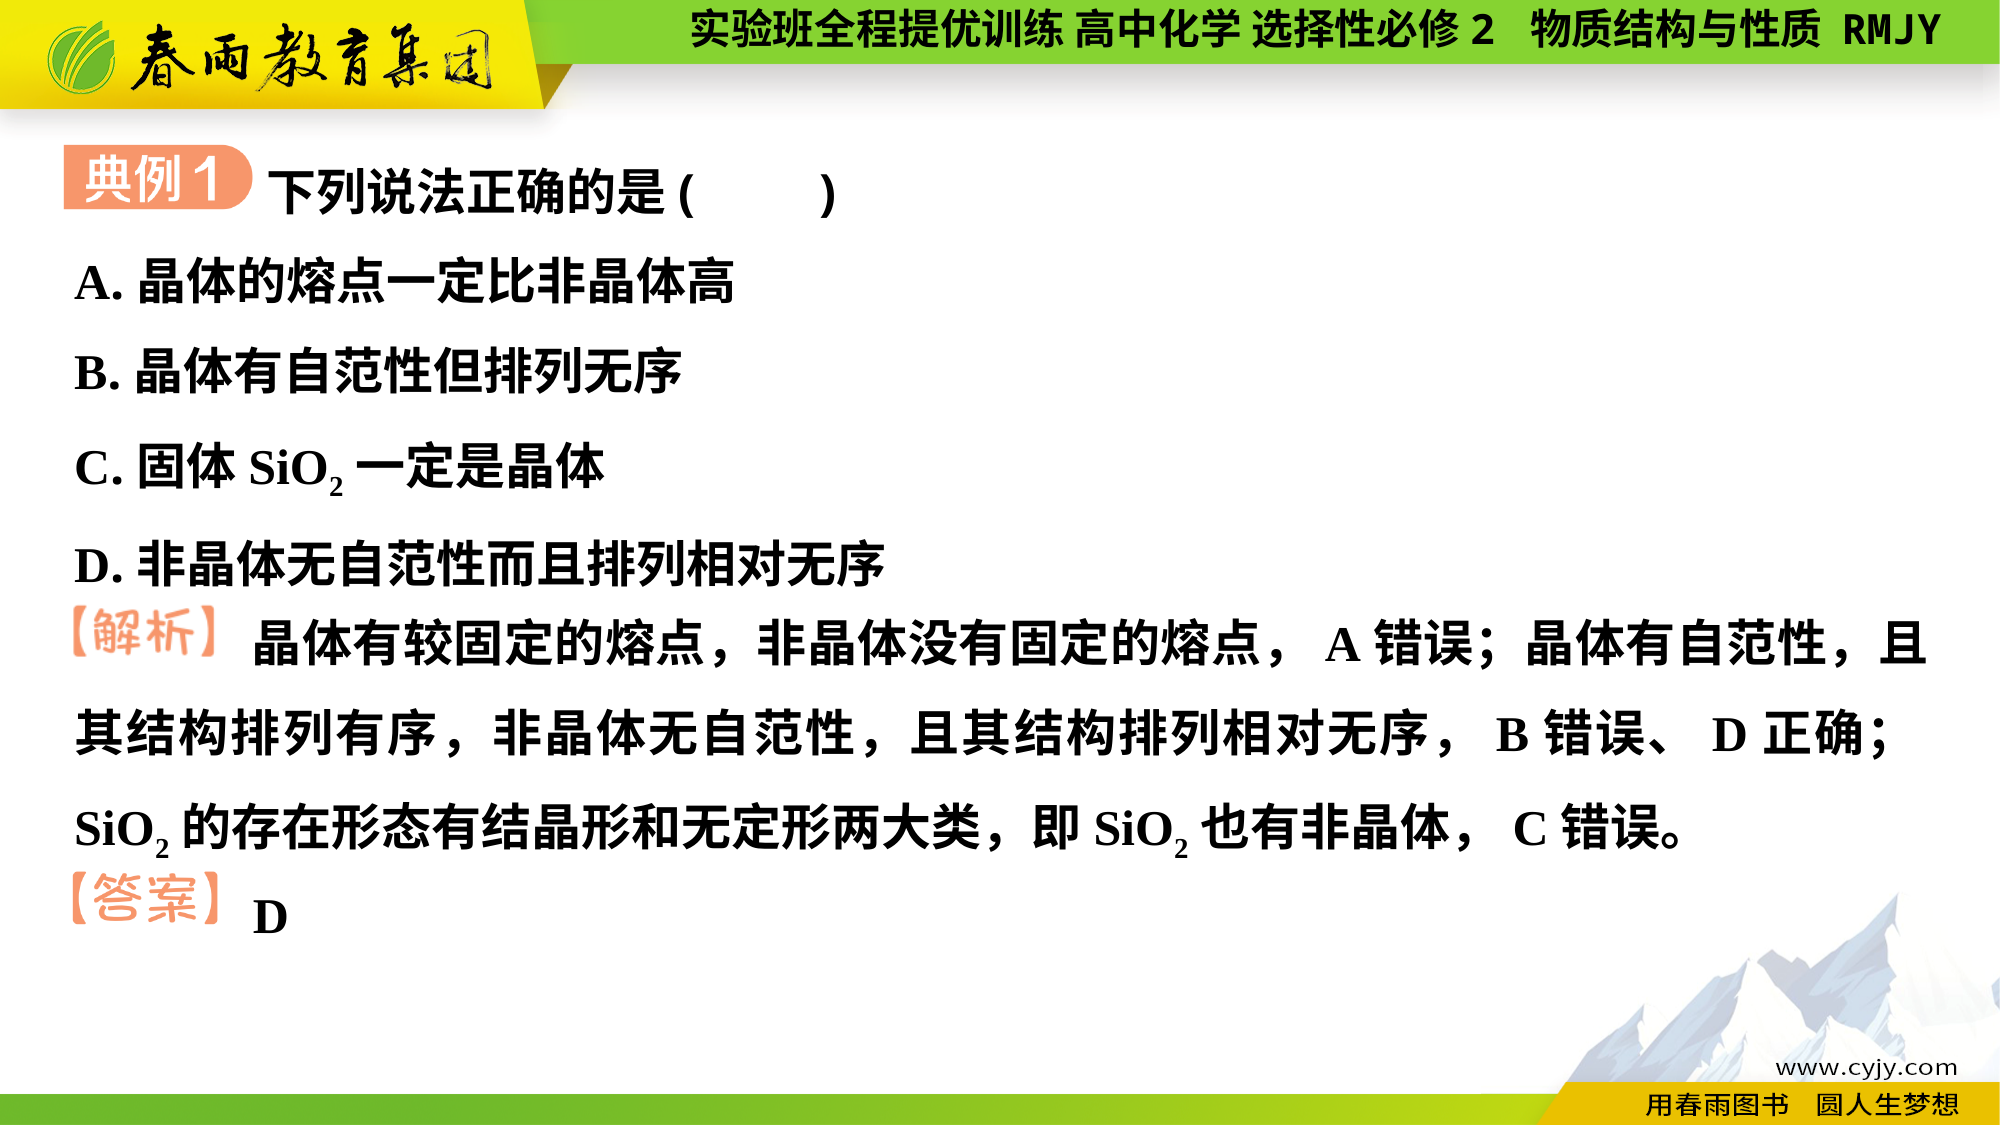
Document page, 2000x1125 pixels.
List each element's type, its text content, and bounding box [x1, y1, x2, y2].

text_box D [237, 872, 1944, 952]
picture [0, 0, 2000, 1125]
text_box 晶体有较固定的熔点，非晶体没有固定的熔点，A错误；晶体有自范性，且其结构排列有序，非晶体无自范性，且其结构排列相对无序，B错误、D正确；SiO2的存在形态有结晶形和无定形两大类，即SiO2也有非晶体，C错误。 [59, 574, 1944, 872]
list 下列说法正确的是( ) A.晶体的熔点一定比非晶体高 B.晶体有自范性但排列无序 C.固体SiO2一定是晶体 D.非晶体无自范性而且排列相对无序 [59, 122, 1944, 574]
